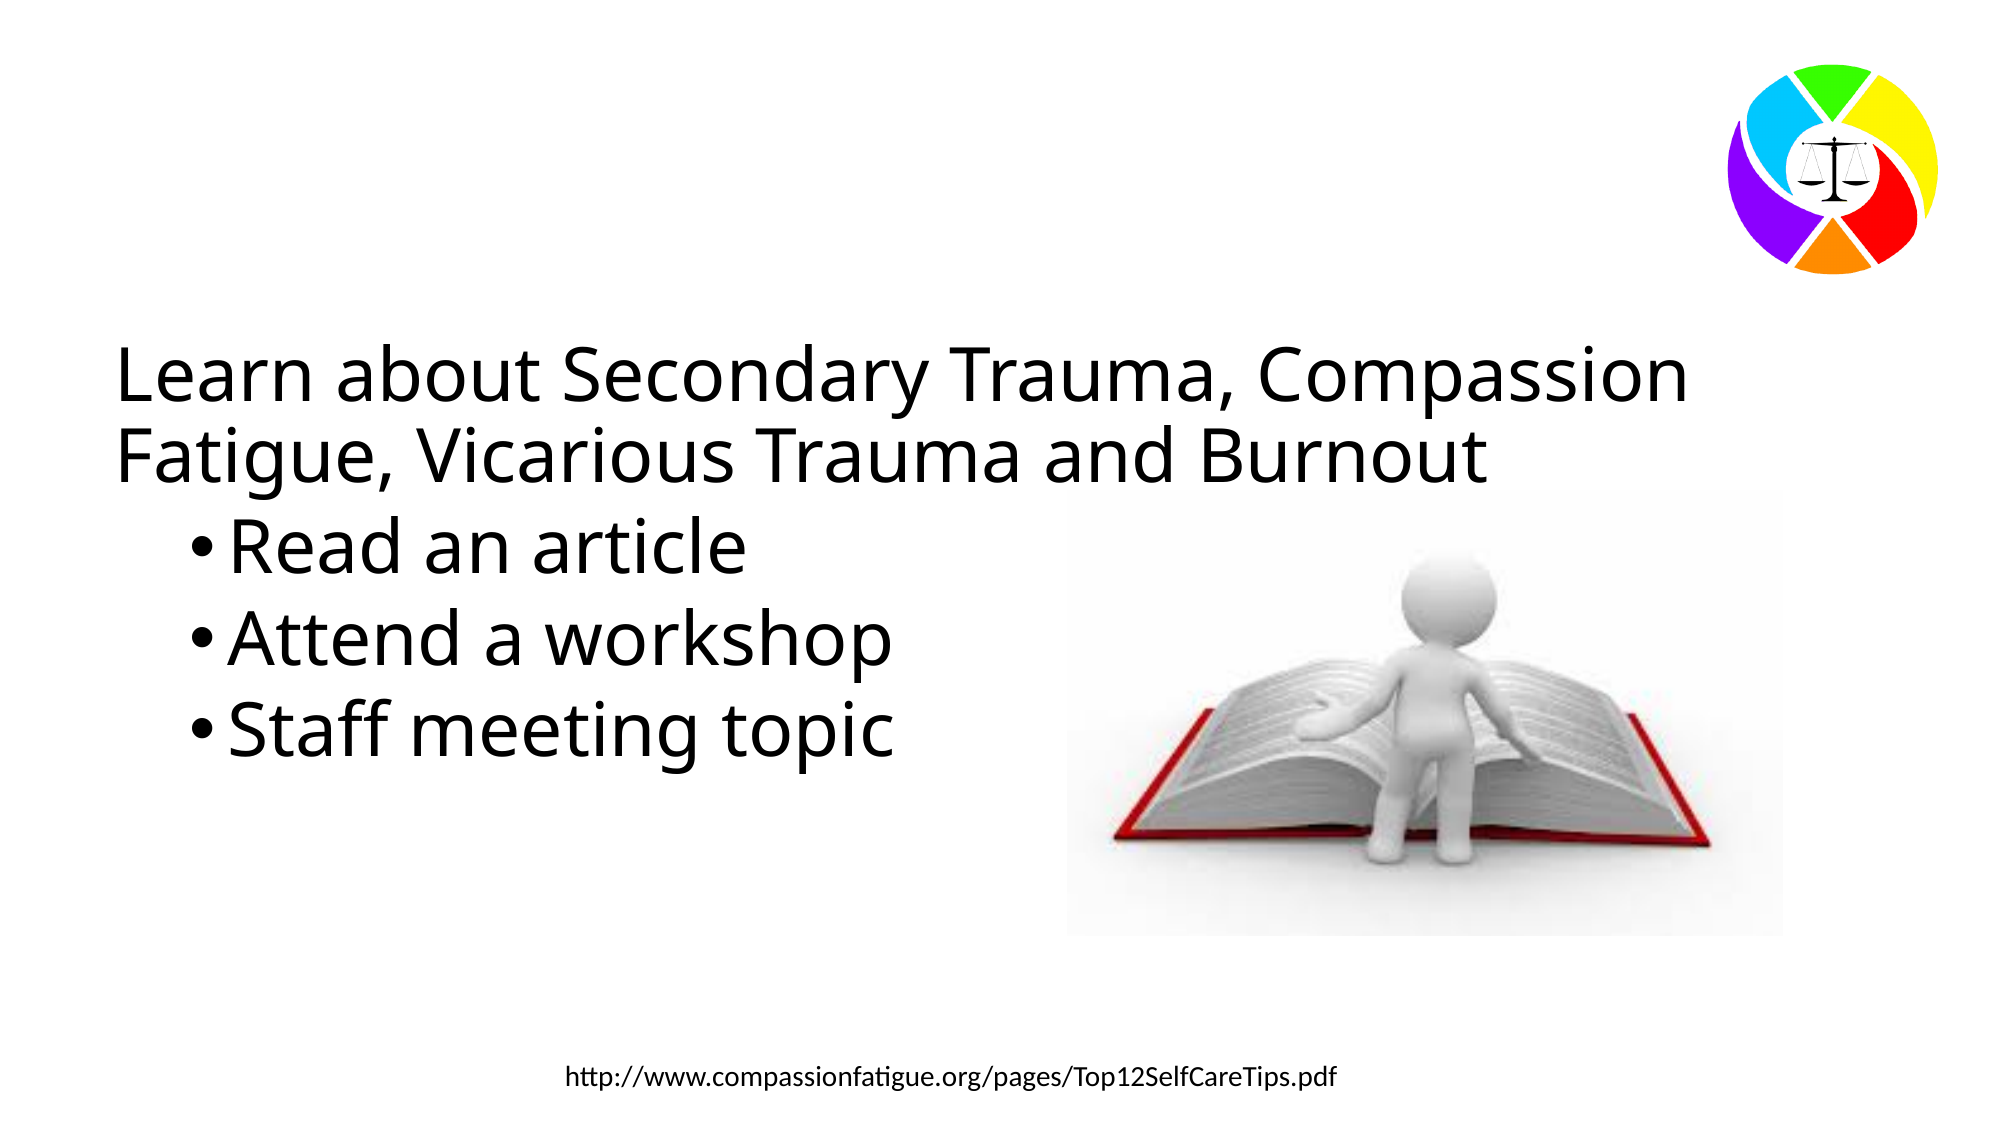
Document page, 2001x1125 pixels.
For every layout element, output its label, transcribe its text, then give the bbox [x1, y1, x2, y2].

picture [1694, 29, 1973, 308]
picture [1067, 490, 1783, 936]
list Learn about Secondary Trauma, Compassion Fatigue, Vicarious Trauma and Burnout Read an article Attend a workshop Staff meeting topic [99, 329, 1863, 1014]
text_box http://www.compassionfatigue.org/pages/Top12SelfCareTips.pdf [549, 1049, 1575, 1100]
